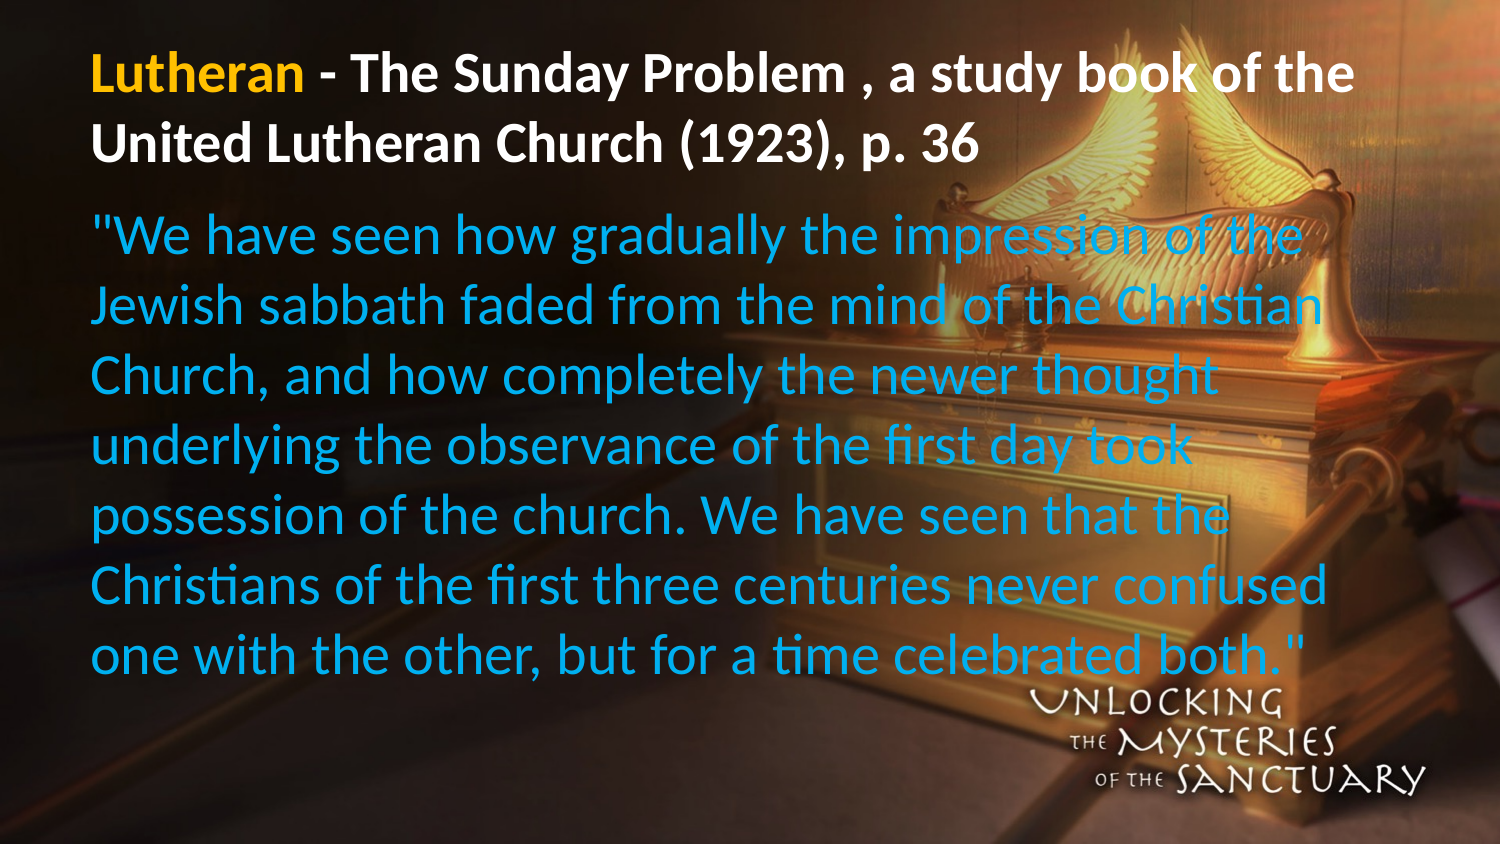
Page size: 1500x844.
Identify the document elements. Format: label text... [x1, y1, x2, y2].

picture [0, 0, 1500, 844]
title Lutheran - The Sunday Problem , a study book of the United Lutheran Church (1923), p. 36 [75, 33, 1425, 175]
list "We have seen how gradually the impression of the Jewish sabbath faded from the mind of the Christian Church, and how completely the newer thought underlying the observance of the first day took possession of the church. We have seen that the Christians of the first three centuries never confused one with the other, but for a time celebrated both." [75, 188, 1425, 754]
